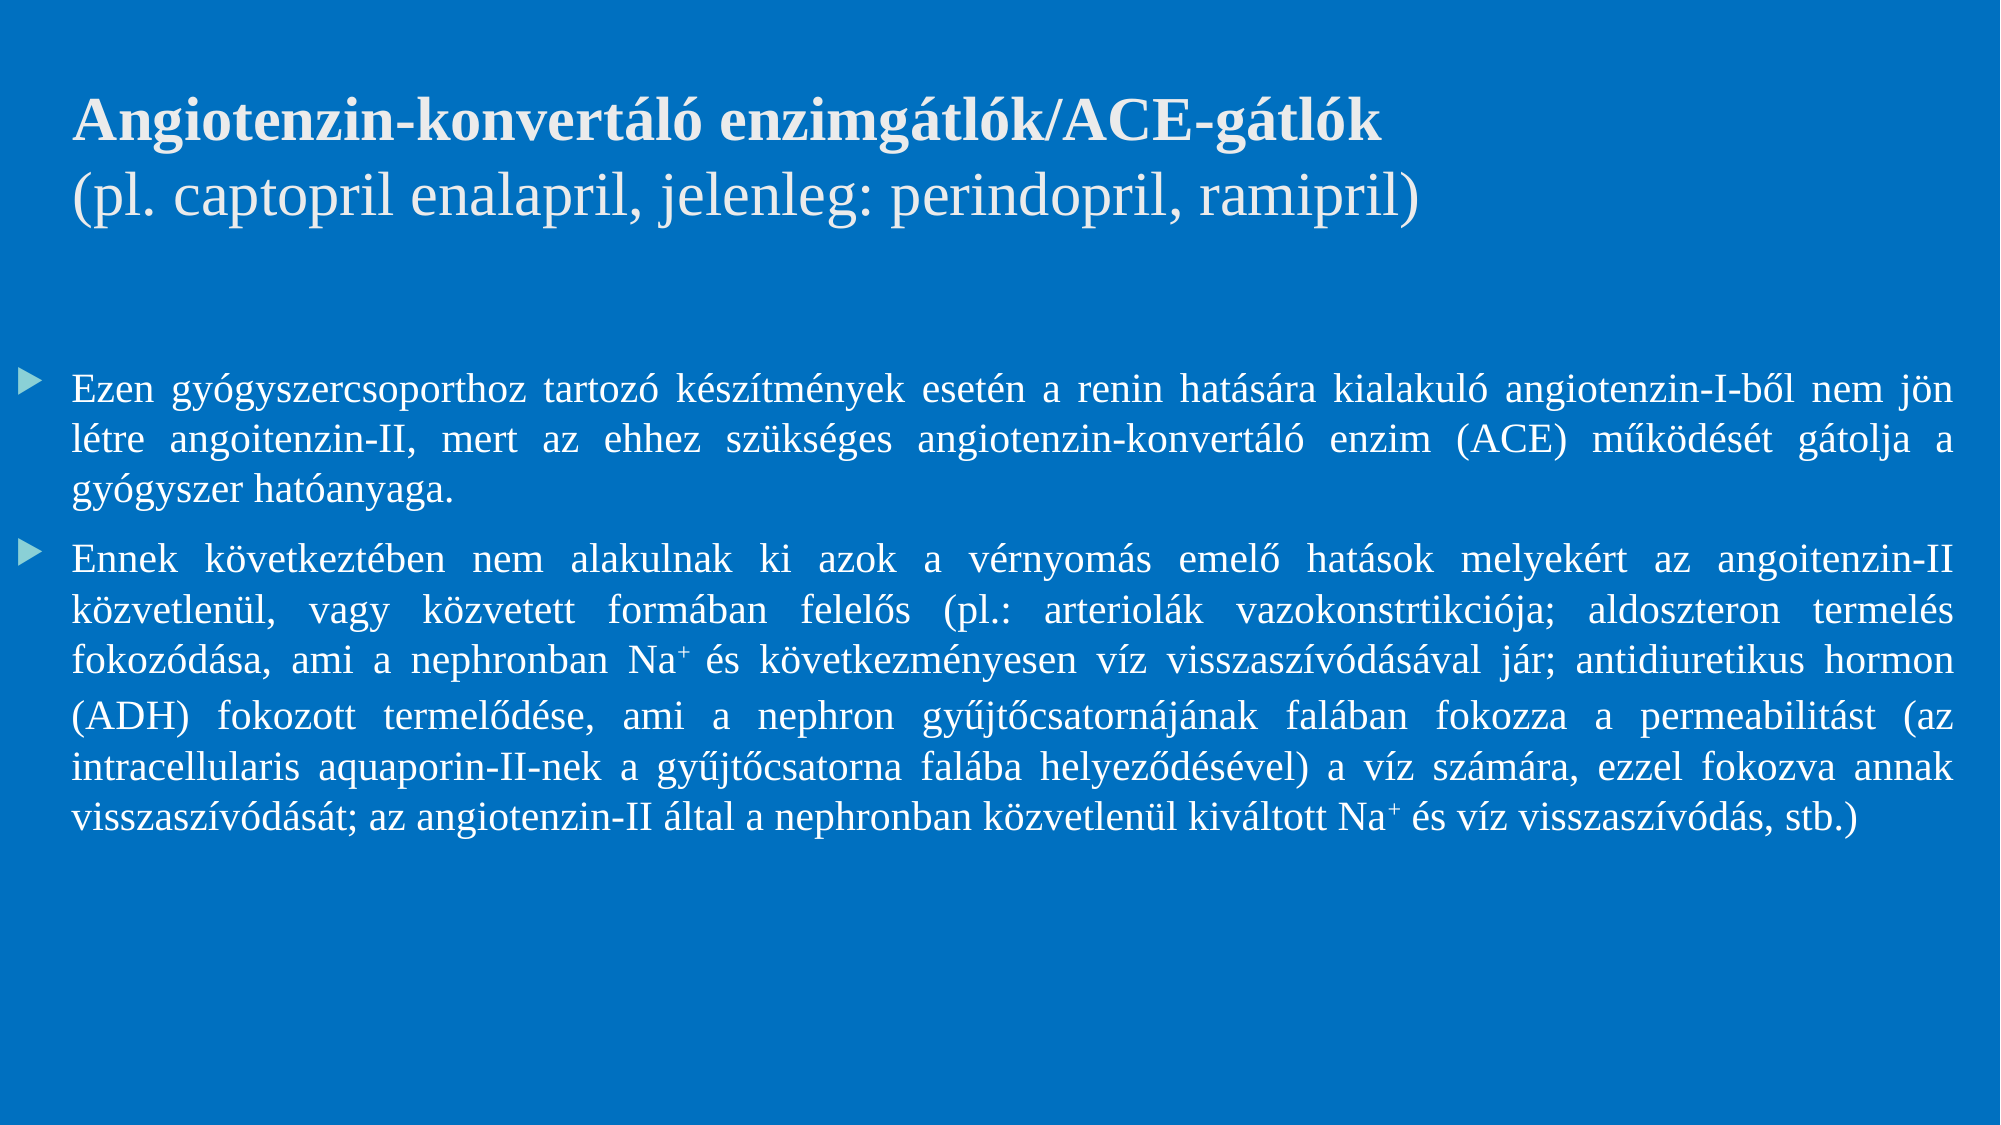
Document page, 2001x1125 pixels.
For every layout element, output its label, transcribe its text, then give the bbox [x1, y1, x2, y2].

list Ezen gyógyszercsoporthoz tartozó készítmények esetén a renin hatására kialakuló angiotenzin-I-ből nem jön létre angoitenzin-II, mert az ehhez szükséges angiotenzin-konvertáló enzim (ACE) működését gátolja a gyógyszer hatóanyaga. Ennek következtében nem alakulnak ki azok a vérnyomás emelő hatások melyekért az angoitenzin-II közvetlenül, vagy közvetett formában felelős (pl.: arteriolák vazokonstrtikciója; aldoszteron termelés fokozódása, ami a nephronban Na+ és következményesen víz visszaszívódásával jár; antidiuretikus hormon (ADH) fokozott termelődése, ami a nephron gyűjtőcsatornájának falában fokozza a permeabilitást (az intracellularis aquaporin-II-nek a gyűjtőcsatorna falába helyeződésével) a víz számára, ezzel fokozva annak visszaszívódását; az angiotenzin-II által a nephronban közvetlenül kiváltott Na+ és víz visszaszívódás, stb.) [0, 352, 1971, 1125]
title Angiotenzin-konvertáló enzimgátlók/ACE-gátlók (pl. captopril enalapril, jelenleg: perindopril, ramipril) [57, 70, 2000, 301]
